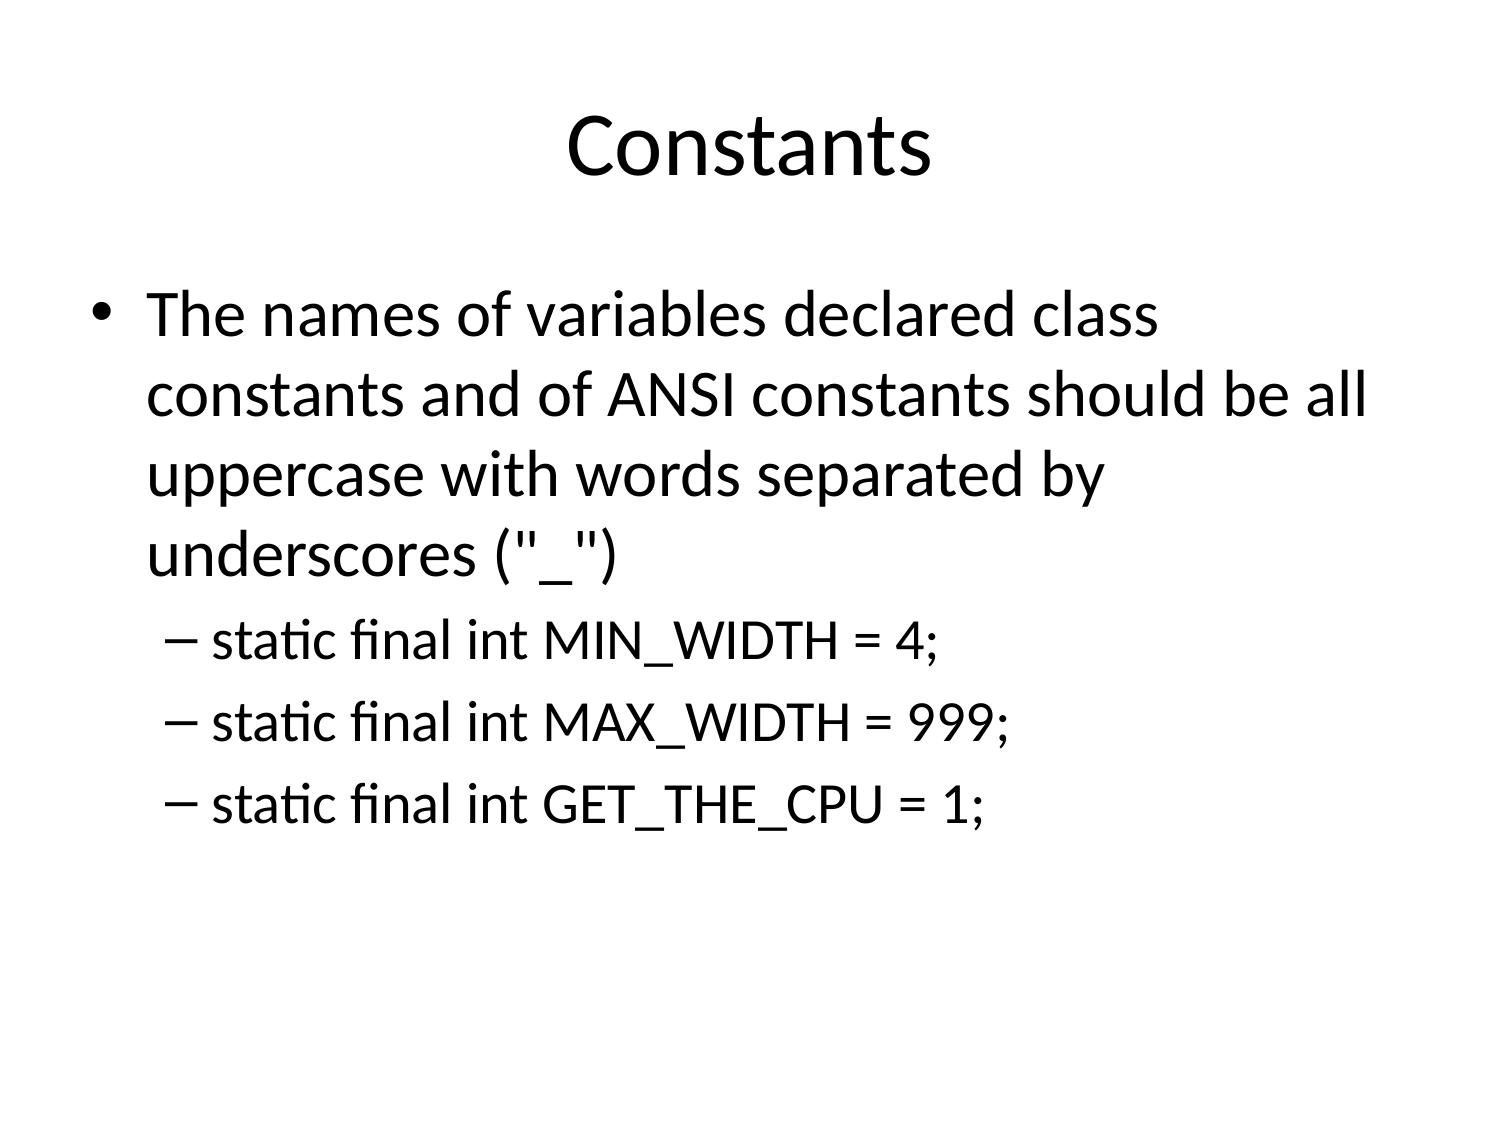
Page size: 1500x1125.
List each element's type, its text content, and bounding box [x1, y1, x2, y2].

list The names of variables declared class constants and of ANSI constants should be all uppercase with words separated by underscores ("_") static final int MIN_WIDTH = 4; static final int MAX_WIDTH = 999; static final int GET_THE_CPU = 1; [75, 262, 1425, 1005]
title Constants [75, 45, 1425, 233]
